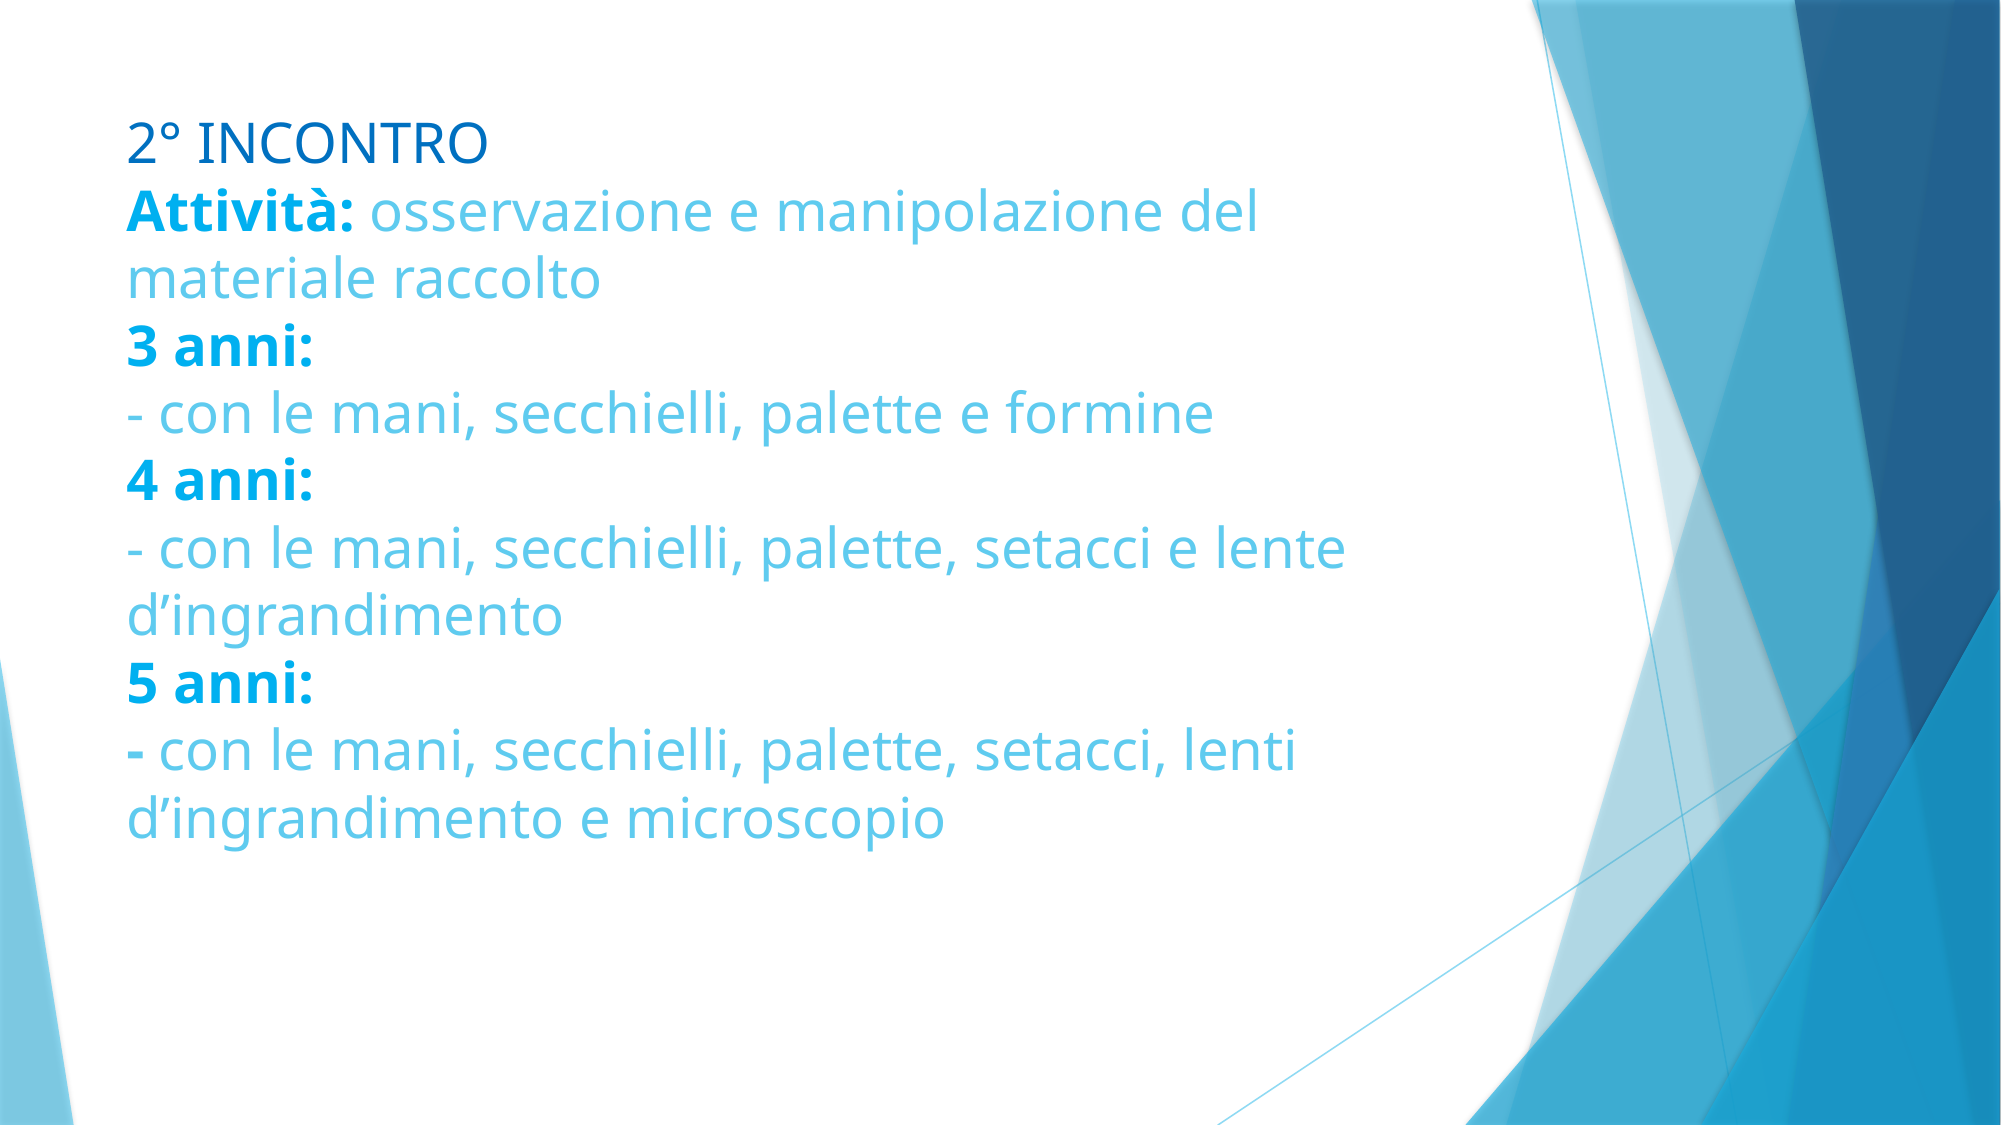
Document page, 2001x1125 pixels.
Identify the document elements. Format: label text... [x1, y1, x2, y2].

title 2° INCONTRO Attività: osservazione e manipolazione del materiale raccolto 3 anni: - con le mani, secchielli, palette e formine 4 anni: - con le mani, secchielli, palette, setacci e lente d’ingrandimento 5 anni: - con le mani, secchielli, palette, setacci, lenti d’ingrandimento e microscopio [110, 99, 1522, 998]
